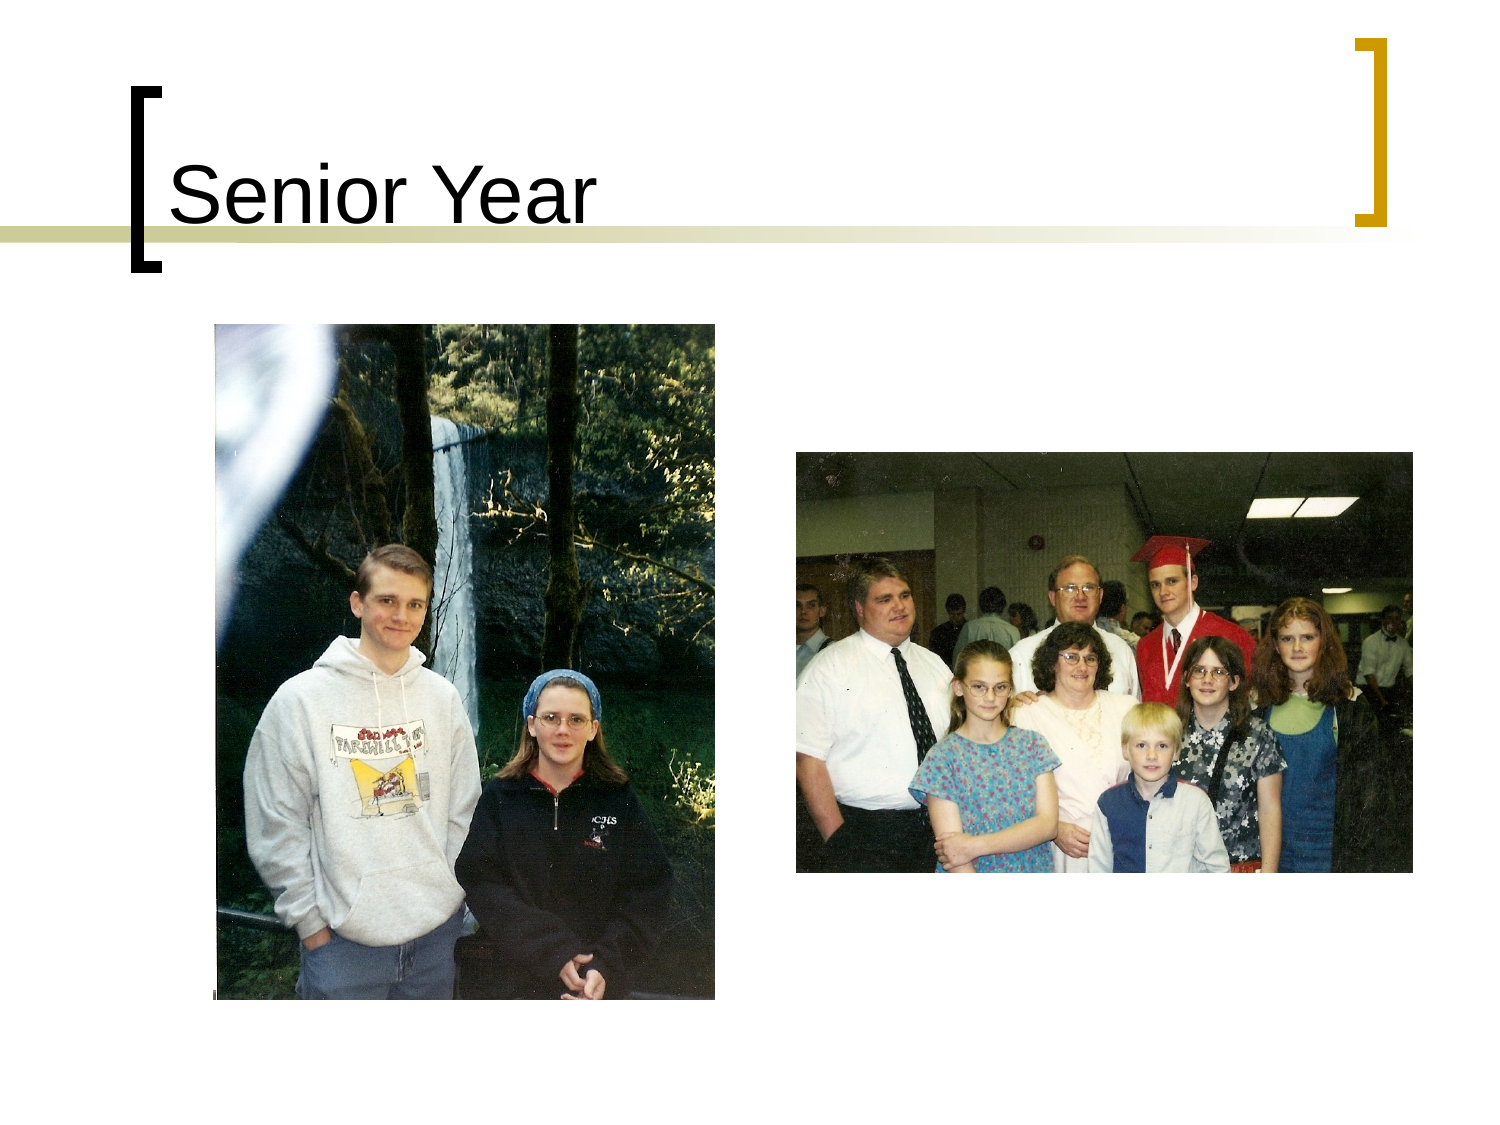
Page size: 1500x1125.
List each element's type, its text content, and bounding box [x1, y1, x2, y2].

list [796, 452, 1413, 873]
title Senior Year [152, 15, 1328, 248]
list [212, 324, 715, 1001]
